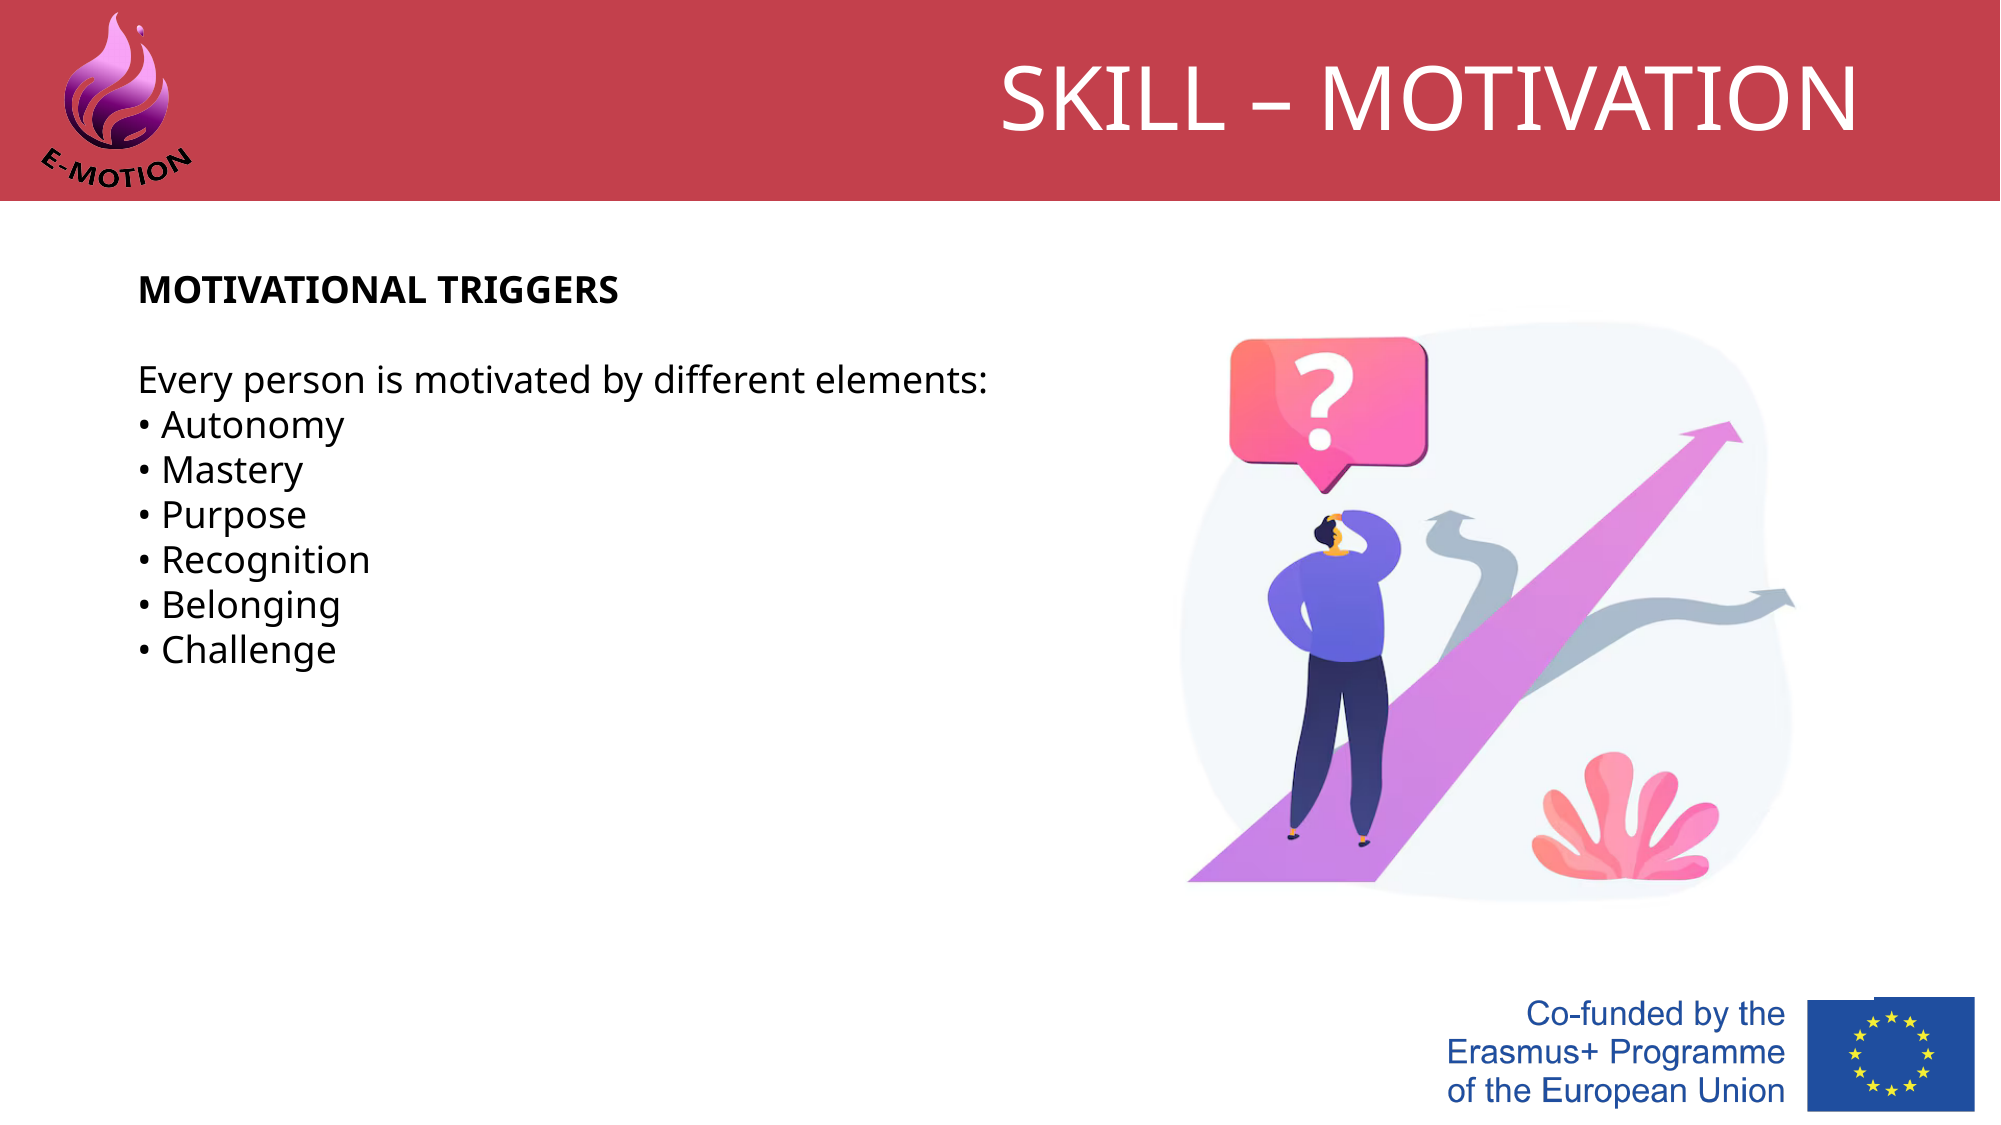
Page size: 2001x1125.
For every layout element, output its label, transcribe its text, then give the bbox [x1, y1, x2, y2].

text_box SKILL – MOTIVATION [618, 34, 1878, 309]
picture [1102, 228, 1875, 1000]
text_box MOTIVATIONAL TRIGGERS Every person is motivated by different elements: • Autonomy • Mastery • Purpose • Recognition • Belonging • Challenge [122, 259, 1102, 679]
picture [0, 0, 253, 247]
